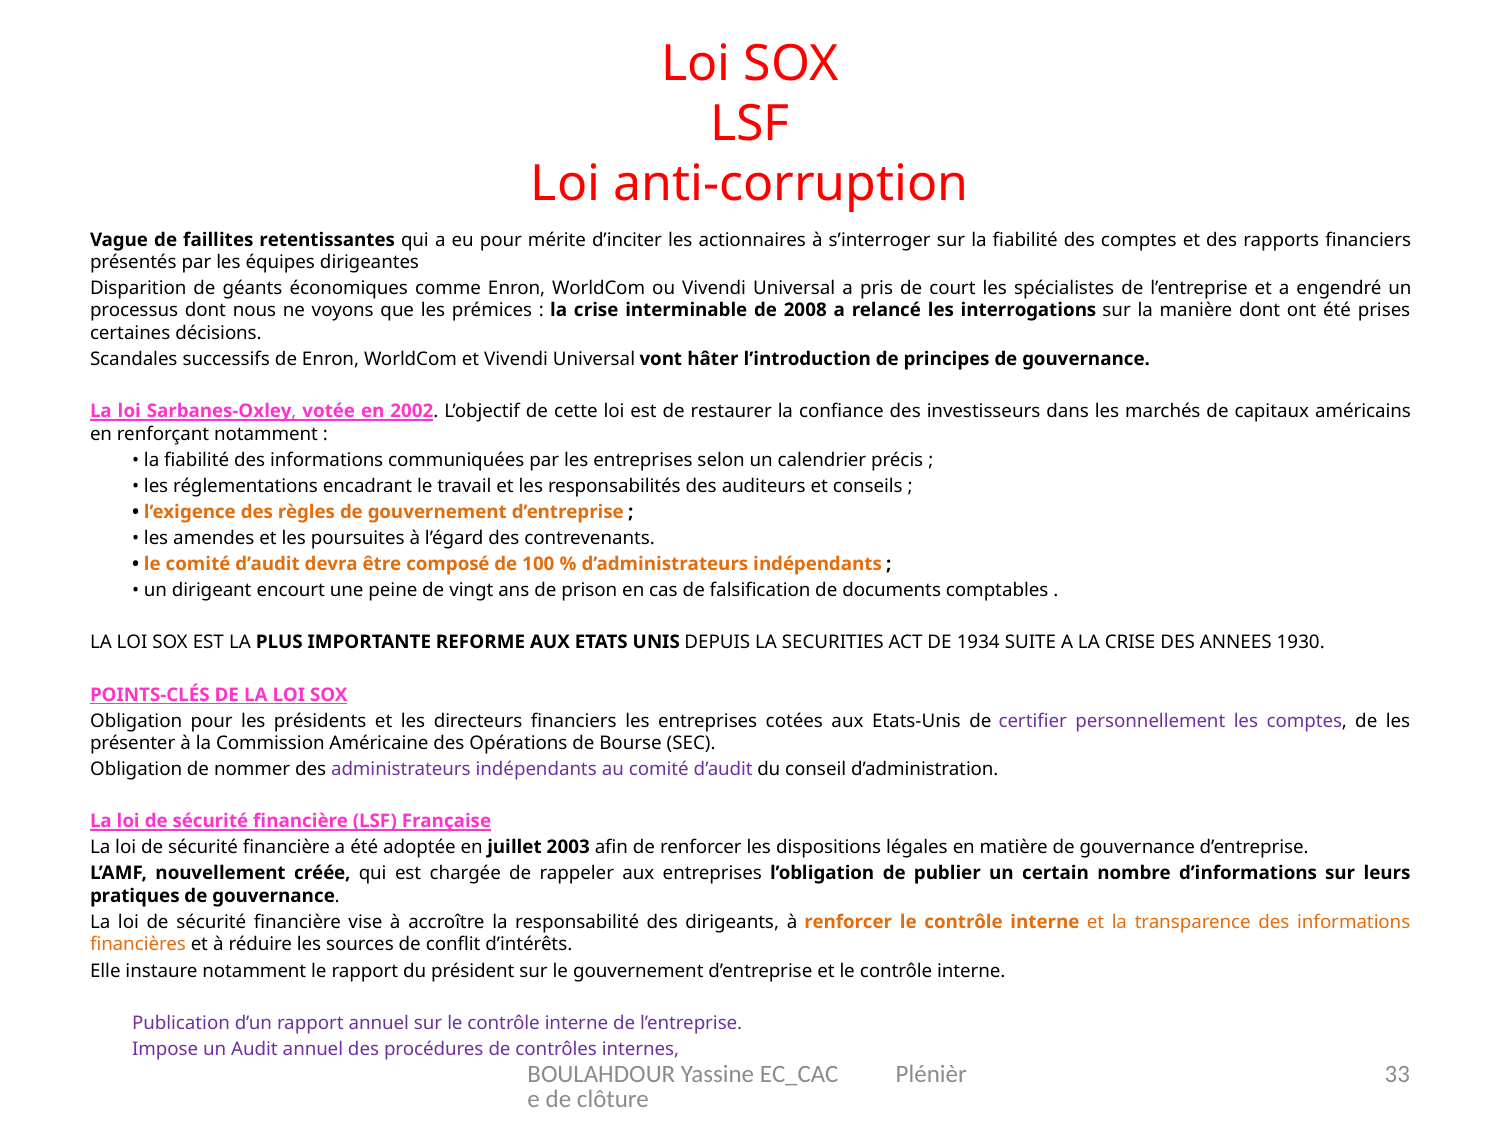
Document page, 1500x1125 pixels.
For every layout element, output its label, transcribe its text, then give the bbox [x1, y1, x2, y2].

footer BOULAHDOUR Yassine EC_CAC Plénière de clôture [512, 1042, 988, 1103]
slide_number 33 [1074, 1042, 1425, 1103]
list Vague de faillites retentissantes qui a eu pour mérite d’inciter les actionnaires à s’interroger sur la fiabilité des comptes et des rapports financiers présentés par les équipes dirigeantes Disparition de géants économiques comme Enron, WorldCom ou Vivendi Universal a pris de court les spécialistes de l’entreprise et a engendré un processus dont nous ne voyons que les prémices : la crise interminable de 2008 a relancé les interrogations sur la manière dont ont été prises certaines décisions. Scandales successifs de Enron, WorldCom et Vivendi Universal vont hâter l’introduction de principes de gouvernance. La loi Sarbanes-Oxley, votée en 2002. L’objectif de cette loi est de restaurer la confiance des investisseurs dans les marchés de capitaux américains en renforçant notamment : • la fiabilité des informations communiquées par les entreprises selon un calendrier précis ; • les réglementations encadrant le travail et les responsabilités des auditeurs et conseils ; • l’exigence des règles de gouvernement d’entreprise ; • les amendes et les poursuites à l’égard des contrevenants. • le comité d’audit devra être composé de 100 % d’administrateurs indépendants ; • un dirigeant encourt une peine de vingt ans de prison en cas de falsification de documents comptables . LA LOI SOX EST LA PLUS IMPORTANTE REFORME AUX ETATS UNIS DEPUIS LA SECURITIES ACT DE 1934 SUITE A LA CRISE DES ANNEES 1930. POINTS-CLÉS DE LA LOI SOX Obligation pour les présidents et les directeurs financiers les entreprises cotées aux Etats-Unis de certifier personnellement les comptes, de les présenter à la Commission Américaine des Opérations de Bourse (SEC). Obligation de nommer des administrateurs indépendants au comité d’audit du conseil d’administration. La loi de sécurité financière (LSF) Française La loi de sécurité financière a été adoptée en juillet 2003 afin de renforcer les dispositions légales en matière de gouvernance d’entreprise. L’AMF, nouvellement créée, qui est chargée de rappeler aux entreprises l’obligation de publier un certain nombre d’informations sur leurs pratiques de gouvernance. La loi de sécurité financière vise à accroître la responsabilité des dirigeants, à renforcer le contrôle interne et la transparence des informations financières et à réduire les sources de conflit d’intérêts. Elle instaure notamment le rapport du président sur le gouvernement d’entreprise et le contrôle interne. Publication d’un rapport annuel sur le contrôle interne de l’entreprise. Impose un Audit annuel des procédures de contrôles internes, [75, 219, 1425, 1083]
title Loi SOX LSF Loi anti-corruption [75, 45, 1425, 197]
